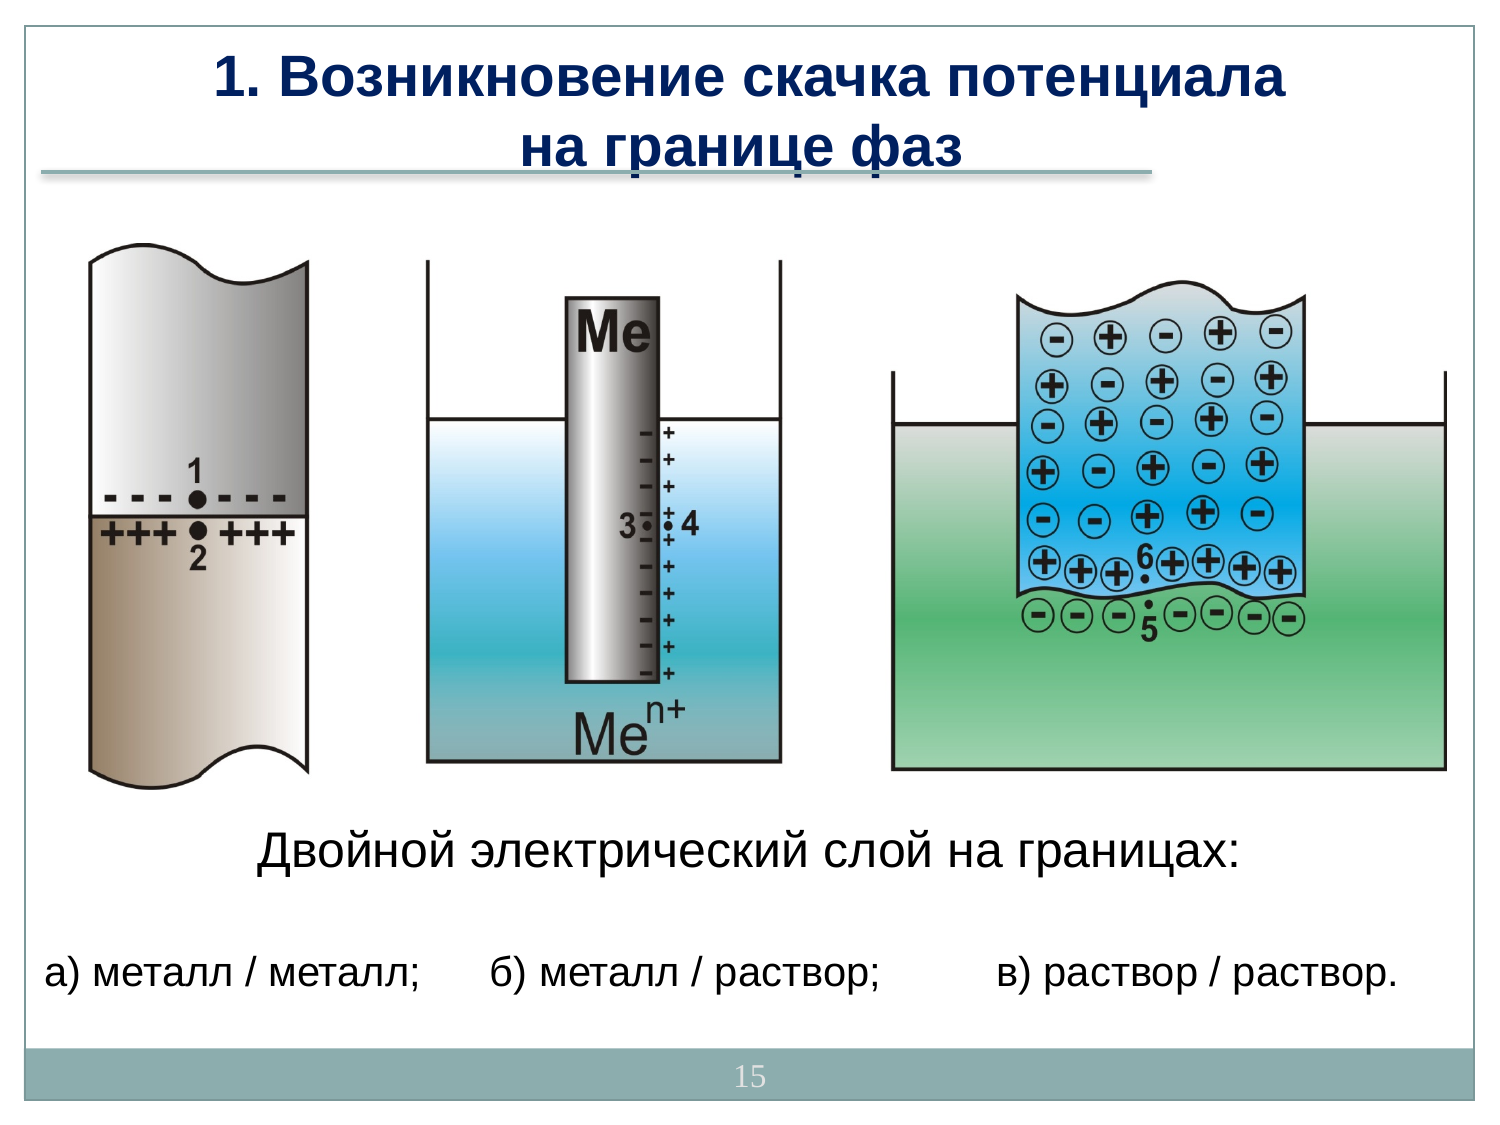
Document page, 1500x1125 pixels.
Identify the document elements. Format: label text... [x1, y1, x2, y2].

picture [88, 243, 1448, 791]
slide_number 15 [699, 1037, 800, 1110]
text_box 1. Возникновение скачка потенциала на границе фаз [74, 19, 1425, 197]
text_box Двойной электрический слой на границах: а) металл / металл; б) металл / раствор; в) раствор / раствор. [29, 810, 1471, 1024]
